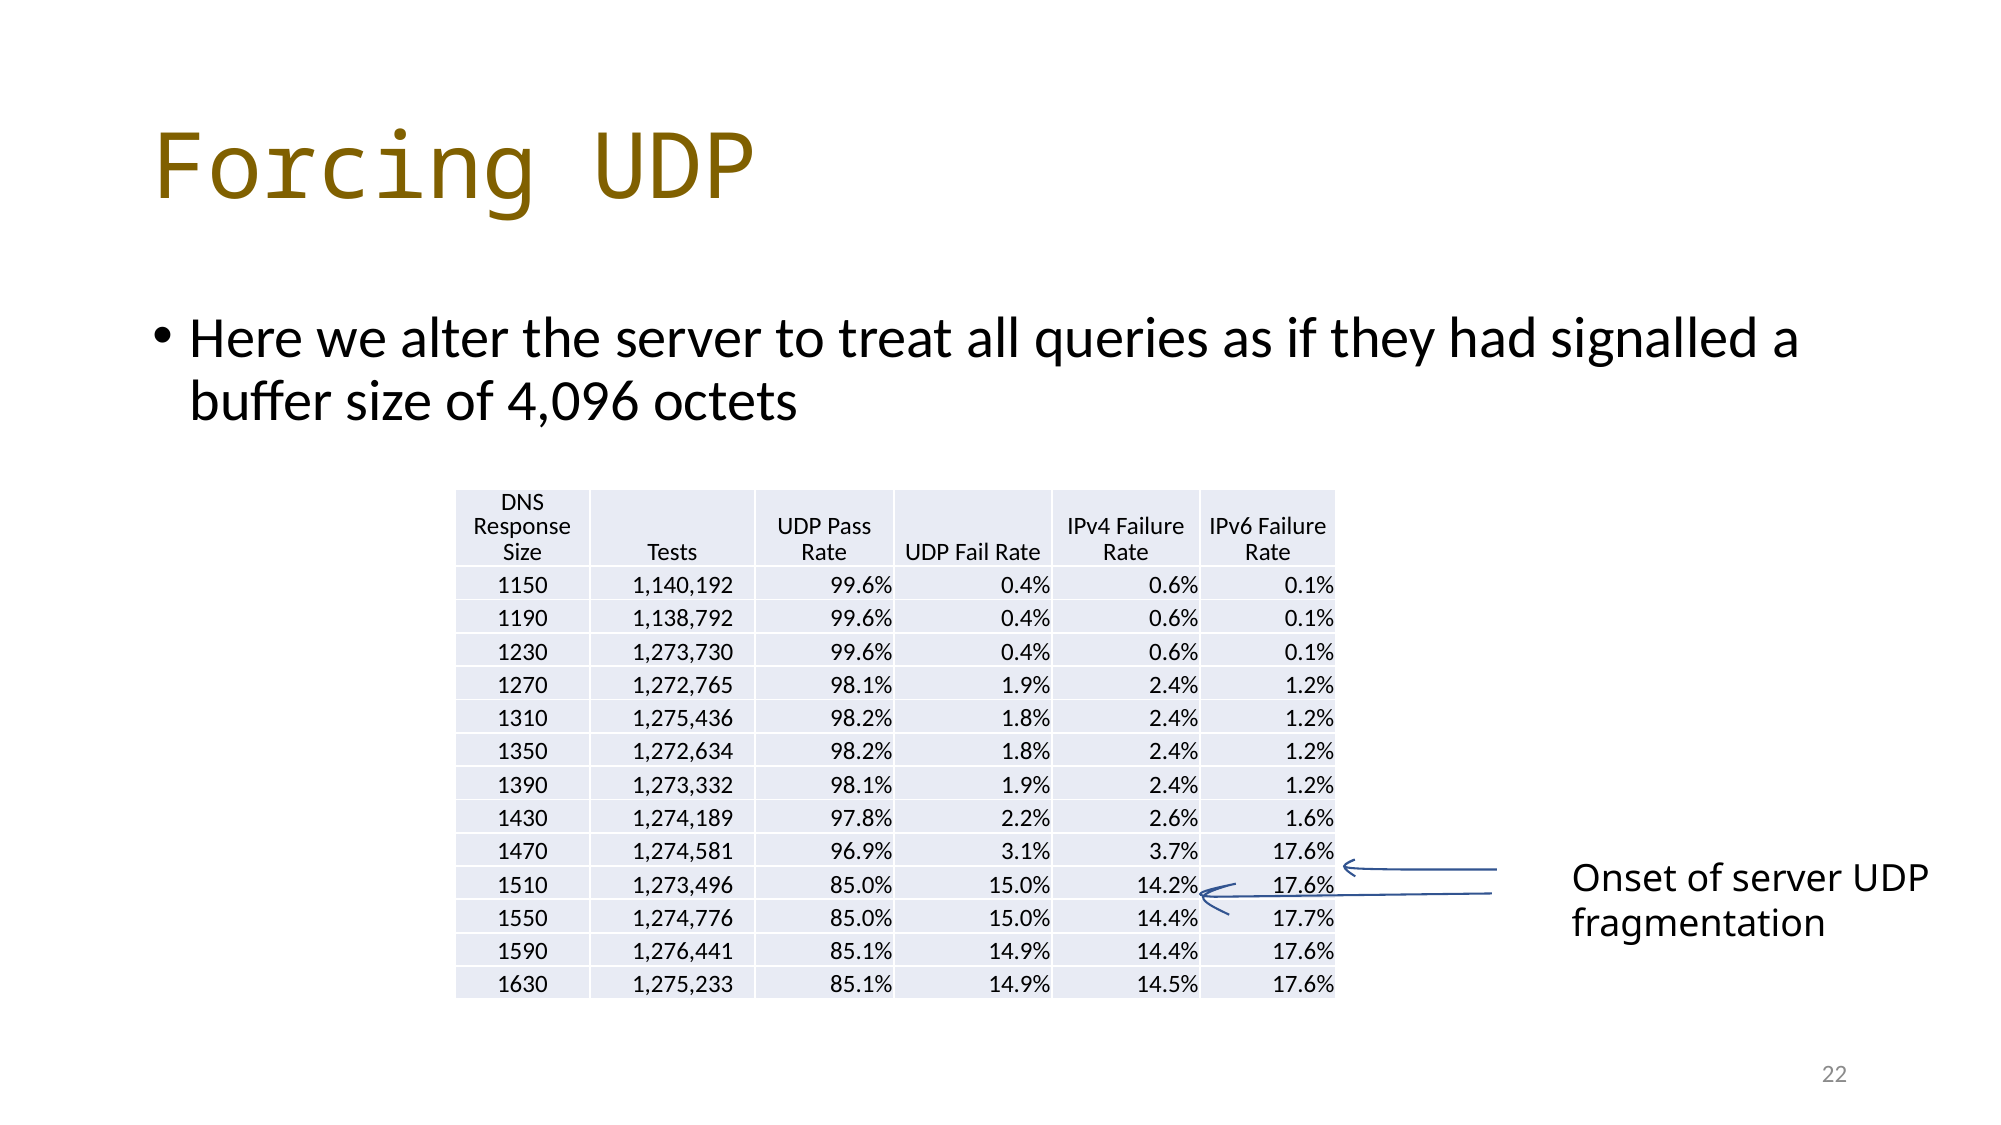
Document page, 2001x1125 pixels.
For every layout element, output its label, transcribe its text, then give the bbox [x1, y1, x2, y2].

text_box [1198, 882, 1492, 916]
table_cell 0.4% [895, 567, 1051, 599]
table_cell 99.6% [756, 634, 893, 665]
table_cell 17.7% [1201, 900, 1335, 932]
table_cell 3.7% [1053, 834, 1199, 865]
table_cell 0.4% [895, 600, 1051, 632]
table_cell 85.1% [756, 967, 893, 998]
table_cell 1.2% [1201, 734, 1335, 765]
table_cell 14.4% [1053, 934, 1199, 965]
text_box [1342, 858, 1497, 878]
table_cell 1.2% [1201, 700, 1335, 732]
table_cell 0.6% [1053, 634, 1199, 665]
table_cell 2.4% [1053, 767, 1199, 799]
table_cell 1,273,496 [591, 867, 754, 898]
table_cell 14.5% [1053, 967, 1199, 998]
table_cell 14.2% [1053, 867, 1199, 898]
table_cell 85.0% [756, 867, 893, 898]
table_cell 85.1% [756, 934, 893, 965]
table_header UDP Pass Rate [756, 490, 893, 565]
table_cell 85.0% [756, 900, 893, 932]
table_cell 99.6% [756, 600, 893, 632]
table_cell 1,273,730 [591, 634, 754, 665]
table_cell 1,140,192 [591, 567, 754, 599]
table_cell 98.1% [756, 767, 893, 799]
table_cell 99.6% [756, 567, 893, 599]
table_cell 1150 [456, 567, 589, 599]
table_cell 1.9% [895, 767, 1051, 799]
table_cell 1630 [456, 967, 589, 998]
table_cell 2.4% [1053, 700, 1199, 732]
table_cell 0.6% [1053, 567, 1199, 599]
table_cell 14.4% [1053, 900, 1199, 932]
table_cell 17.6% [1201, 967, 1335, 998]
table_cell 1.8% [895, 700, 1051, 732]
table_cell 15.0% [895, 900, 1051, 932]
table_cell 1,275,233 [591, 967, 754, 998]
table_cell 17.6% [1201, 934, 1335, 965]
table_cell 1.2% [1201, 767, 1335, 799]
table_cell 1,275,436 [591, 700, 754, 732]
table_cell 1.8% [895, 734, 1051, 765]
table_cell 1230 [456, 634, 589, 665]
table_cell 1,274,776 [591, 900, 754, 932]
table_cell 14.9% [895, 934, 1051, 965]
table_cell 1350 [456, 734, 589, 765]
table_cell 1430 [456, 800, 589, 832]
table_header Tests [591, 490, 754, 565]
table_cell 96.9% [756, 834, 893, 865]
table_header IPv4 Failure Rate [1053, 490, 1199, 565]
table_cell 0.1% [1201, 600, 1335, 632]
table_cell 0.1% [1201, 567, 1335, 599]
table_cell 1470 [456, 834, 589, 865]
slide_number 22 [1412, 1042, 1863, 1103]
table_cell 17.6% [1201, 834, 1335, 865]
table_cell 1.2% [1201, 667, 1335, 699]
table_cell 1390 [456, 767, 589, 799]
table_cell 0.1% [1201, 634, 1335, 665]
table_header IPv6 Failure Rate [1201, 490, 1335, 565]
table_cell 17.6% [1201, 867, 1335, 895]
table_cell 2.4% [1053, 734, 1199, 765]
list Here we alter the server to treat all queries as if they had signalled a buffer size of 4,096 octets [137, 299, 1863, 1014]
table_cell 98.1% [756, 667, 893, 699]
table_cell 1270 [456, 667, 589, 699]
table_cell 1590 [456, 934, 589, 965]
table_cell 1510 [456, 867, 589, 898]
table_cell 3.1% [895, 834, 1051, 865]
table_cell 97.8% [756, 800, 893, 832]
table_cell 2.2% [895, 800, 1051, 832]
table_cell 14.9% [895, 967, 1051, 998]
table_cell 1,276,441 [591, 934, 754, 965]
table_cell 2.6% [1053, 800, 1199, 832]
table_cell 98.2% [756, 700, 893, 732]
table_cell 15.0% [895, 867, 1051, 898]
table_cell 1,138,792 [591, 600, 754, 632]
table_cell 0.4% [895, 634, 1051, 665]
text_box Onset of server UDP fragmentation [1556, 846, 1955, 952]
table_cell 1190 [456, 600, 589, 632]
table_cell 98.2% [756, 734, 893, 765]
table_cell 1.9% [895, 667, 1051, 699]
table_cell 0.6% [1053, 600, 1199, 632]
table_cell 1,274,189 [591, 800, 754, 832]
table_cell 1,272,634 [591, 734, 754, 765]
table_header UDP Fail Rate [895, 490, 1051, 565]
table_cell 1.6% [1201, 800, 1335, 832]
table_cell 1550 [456, 900, 589, 932]
table_header DNS Response Size [456, 490, 589, 565]
table_cell 2.4% [1053, 667, 1199, 699]
table_cell 1310 [456, 700, 589, 732]
table_cell 1,274,581 [591, 834, 754, 865]
table_cell 1,273,332 [591, 767, 754, 799]
title Forcing UDP [137, 59, 1863, 278]
table_cell 1,272,765 [591, 667, 754, 699]
